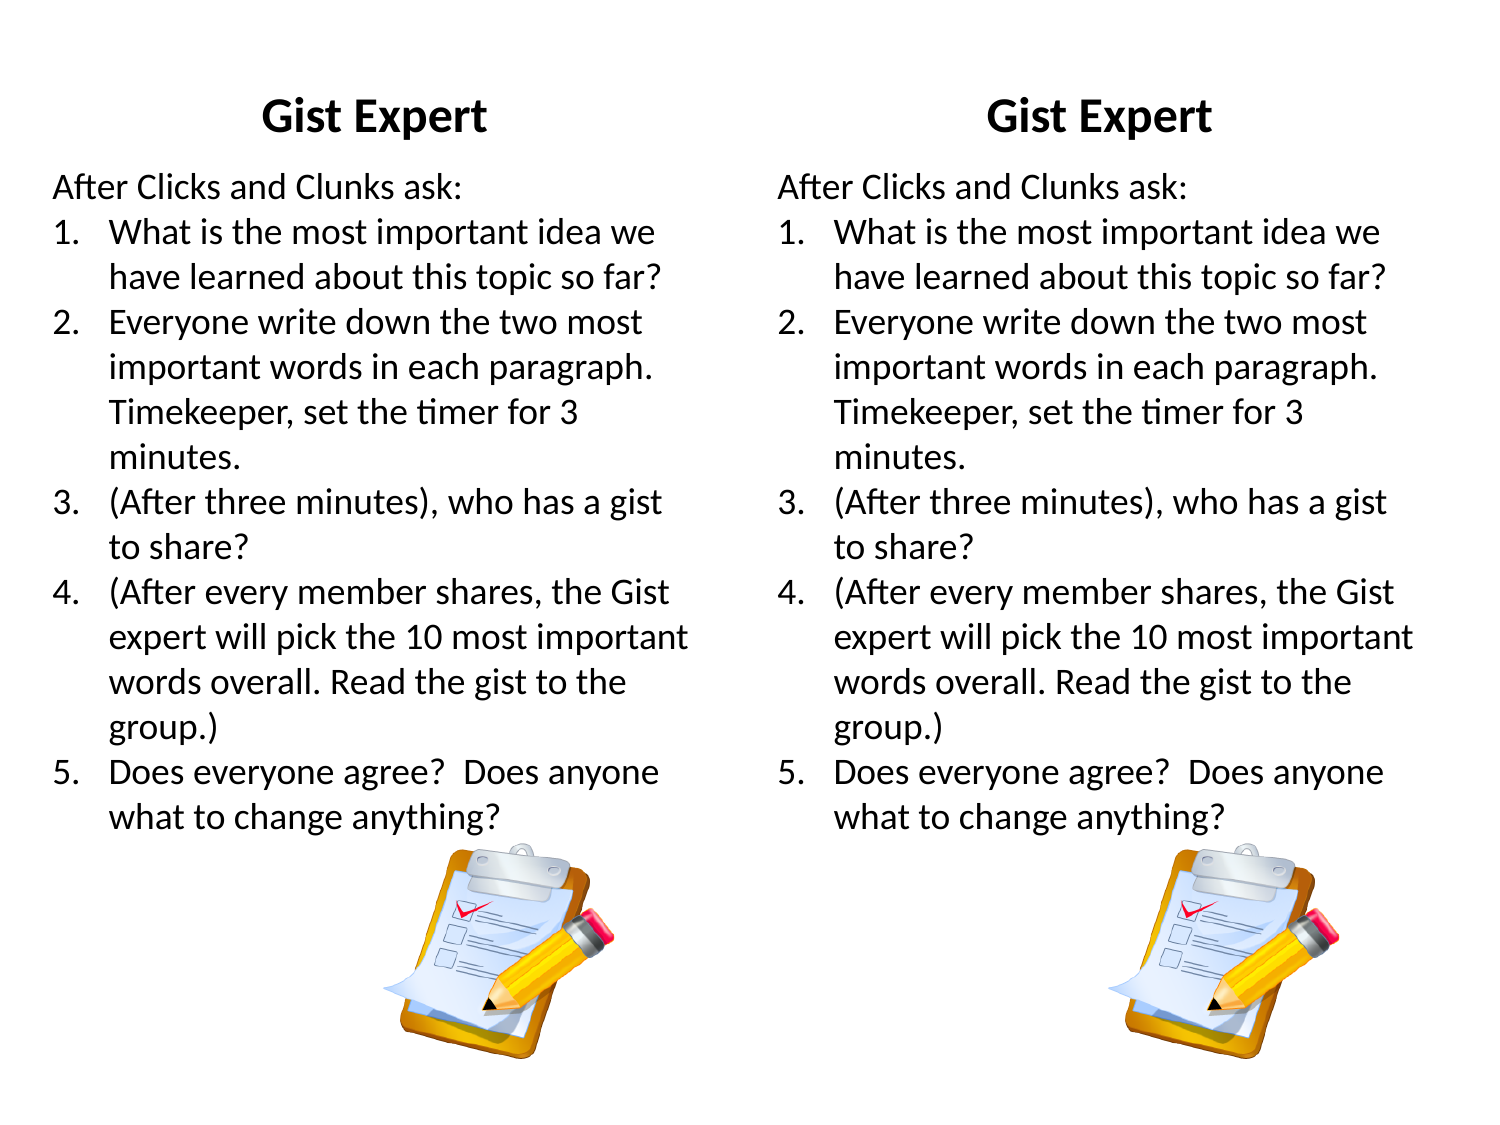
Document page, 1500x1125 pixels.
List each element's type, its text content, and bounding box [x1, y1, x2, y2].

picture [1087, 824, 1351, 1088]
picture [362, 824, 626, 1088]
text_box Gist Expert After Clicks and Clunks ask: What is the most important idea we have learned about this topic so far? Everyone write down the two most important words in each paragraph. Timekeeper, set the timer for 3 minutes. 3. (After three minutes), who has a gist to share? 4. (After every member shares, the Gist expert will pick the 10 most important words overall. Read the gist to the group.) 5. Does everyone agree? Does anyone what to change anything? [762, 74, 1438, 845]
text_box Gist Expert After Clicks and Clunks ask: What is the most important idea we have learned about this topic so far? Everyone write down the two most important words in each paragraph. Timekeeper, set the timer for 3 minutes. 3. (After three minutes), who has a gist to share? 4. (After every member shares, the Gist expert will pick the 10 most important words overall. Read the gist to the group.) 5. Does everyone agree? Does anyone what to change anything? [37, 74, 713, 845]
